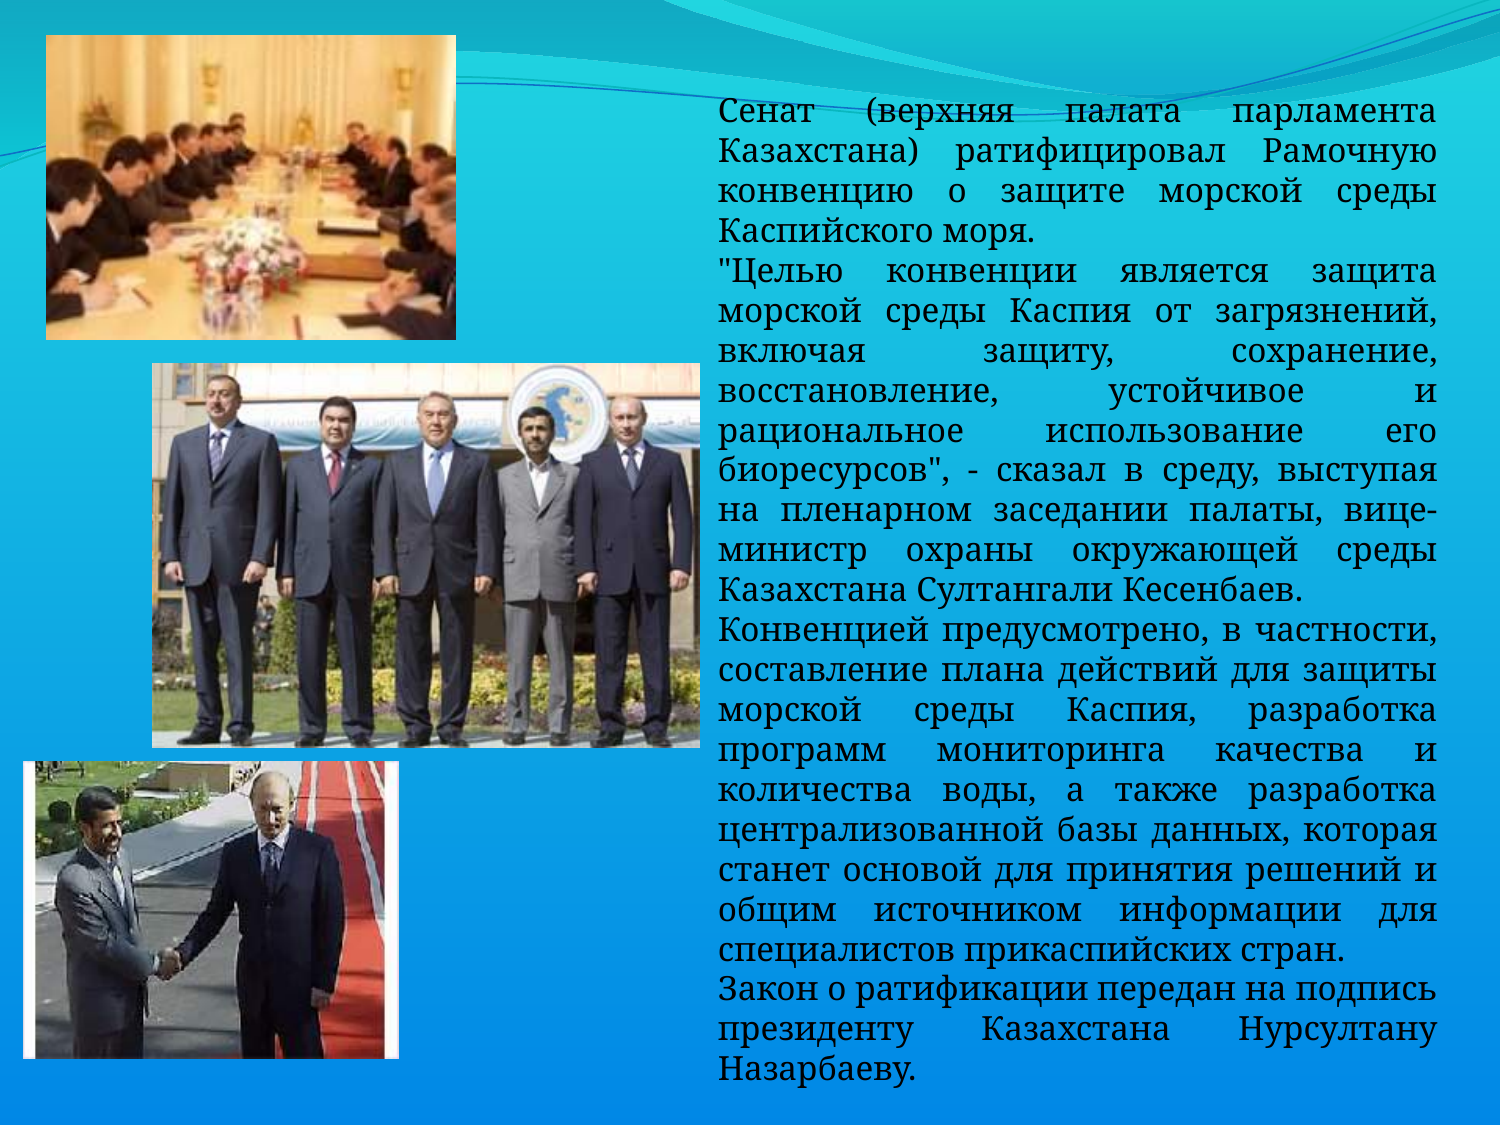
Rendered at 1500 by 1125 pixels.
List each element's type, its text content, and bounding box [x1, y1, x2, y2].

picture [46, 34, 456, 340]
picture [152, 363, 700, 747]
picture [23, 762, 399, 1059]
text_box Сенат (верхняя палата парламента Казахстана) ратифицировал Рамочную конвенцию о защите морской среды Каспийского моря. "Целью конвенции является защита морской среды Каспия от загрязнений, включая защиту, сохранение, восстановление, устойчивое и рациональное использование его биоресурсов", - сказал в среду, выступая на пленарном заседании палаты, вице-министр охраны окружающей среды Казахстана Султангали Кесенбаев. Конвенцией предусмотрено, в частности, составление плана действий для защиты морской среды Каспия, разработка программ мониторинга качества и количества воды, а также разработка централизованной базы данных, которая станет основой для принятия решений и общим источником информации для специалистов прикаспийских стран. Закон о ратификации передан на подпись президенту Казахстана Нурсултану Назарбаеву. [703, 81, 1453, 1095]
